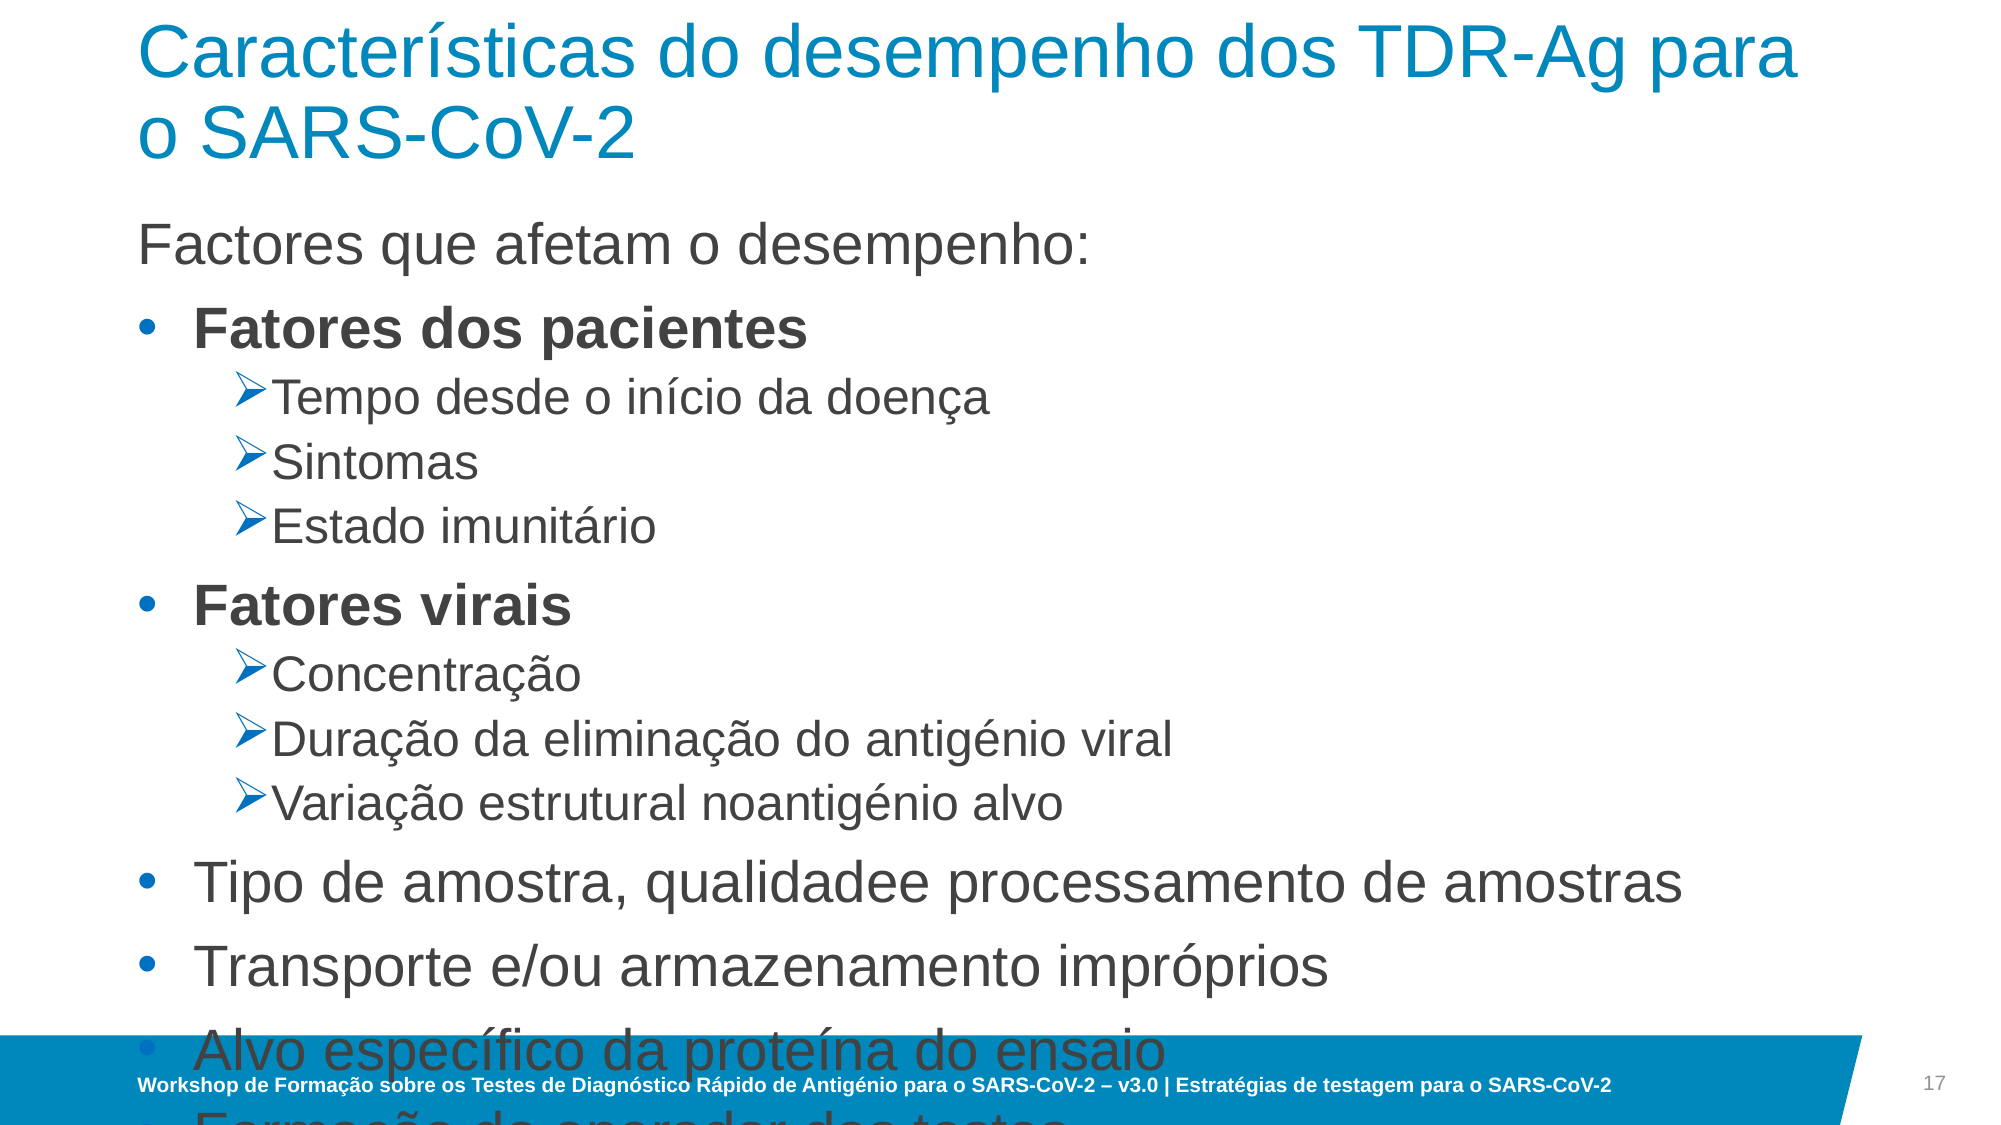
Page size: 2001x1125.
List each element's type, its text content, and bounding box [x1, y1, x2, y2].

slide_number 17 [1862, 1035, 1947, 1125]
footer Workshop de Formação sobre os Testes de Diagnóstico Rápido de Antigénio para o SARS-CoV-2 – v3.0 | Estratégias de testagem para o SARS-CoV-2 [137, 1042, 1650, 1125]
picture [497, 1035, 511, 1042]
title Características do desempenho dos TDR-Ag para o SARS-CoV-2 [137, 19, 1863, 175]
picture [770, 1035, 783, 1042]
list Factores que afetam o desempenho: Fatores dos pacientes Tempo desde o início da doença Sintomas Estado imunitário Fatores virais Concentração Duração da eliminação do antigénio viral Variação estrutural noantigénio alvo Tipo de amostra, qualidadee processamento de amostras Transporte e/ou armazenamento impróprios Alvo específico da proteína do ensaio Formação do operador dos testes [122, 207, 1848, 963]
